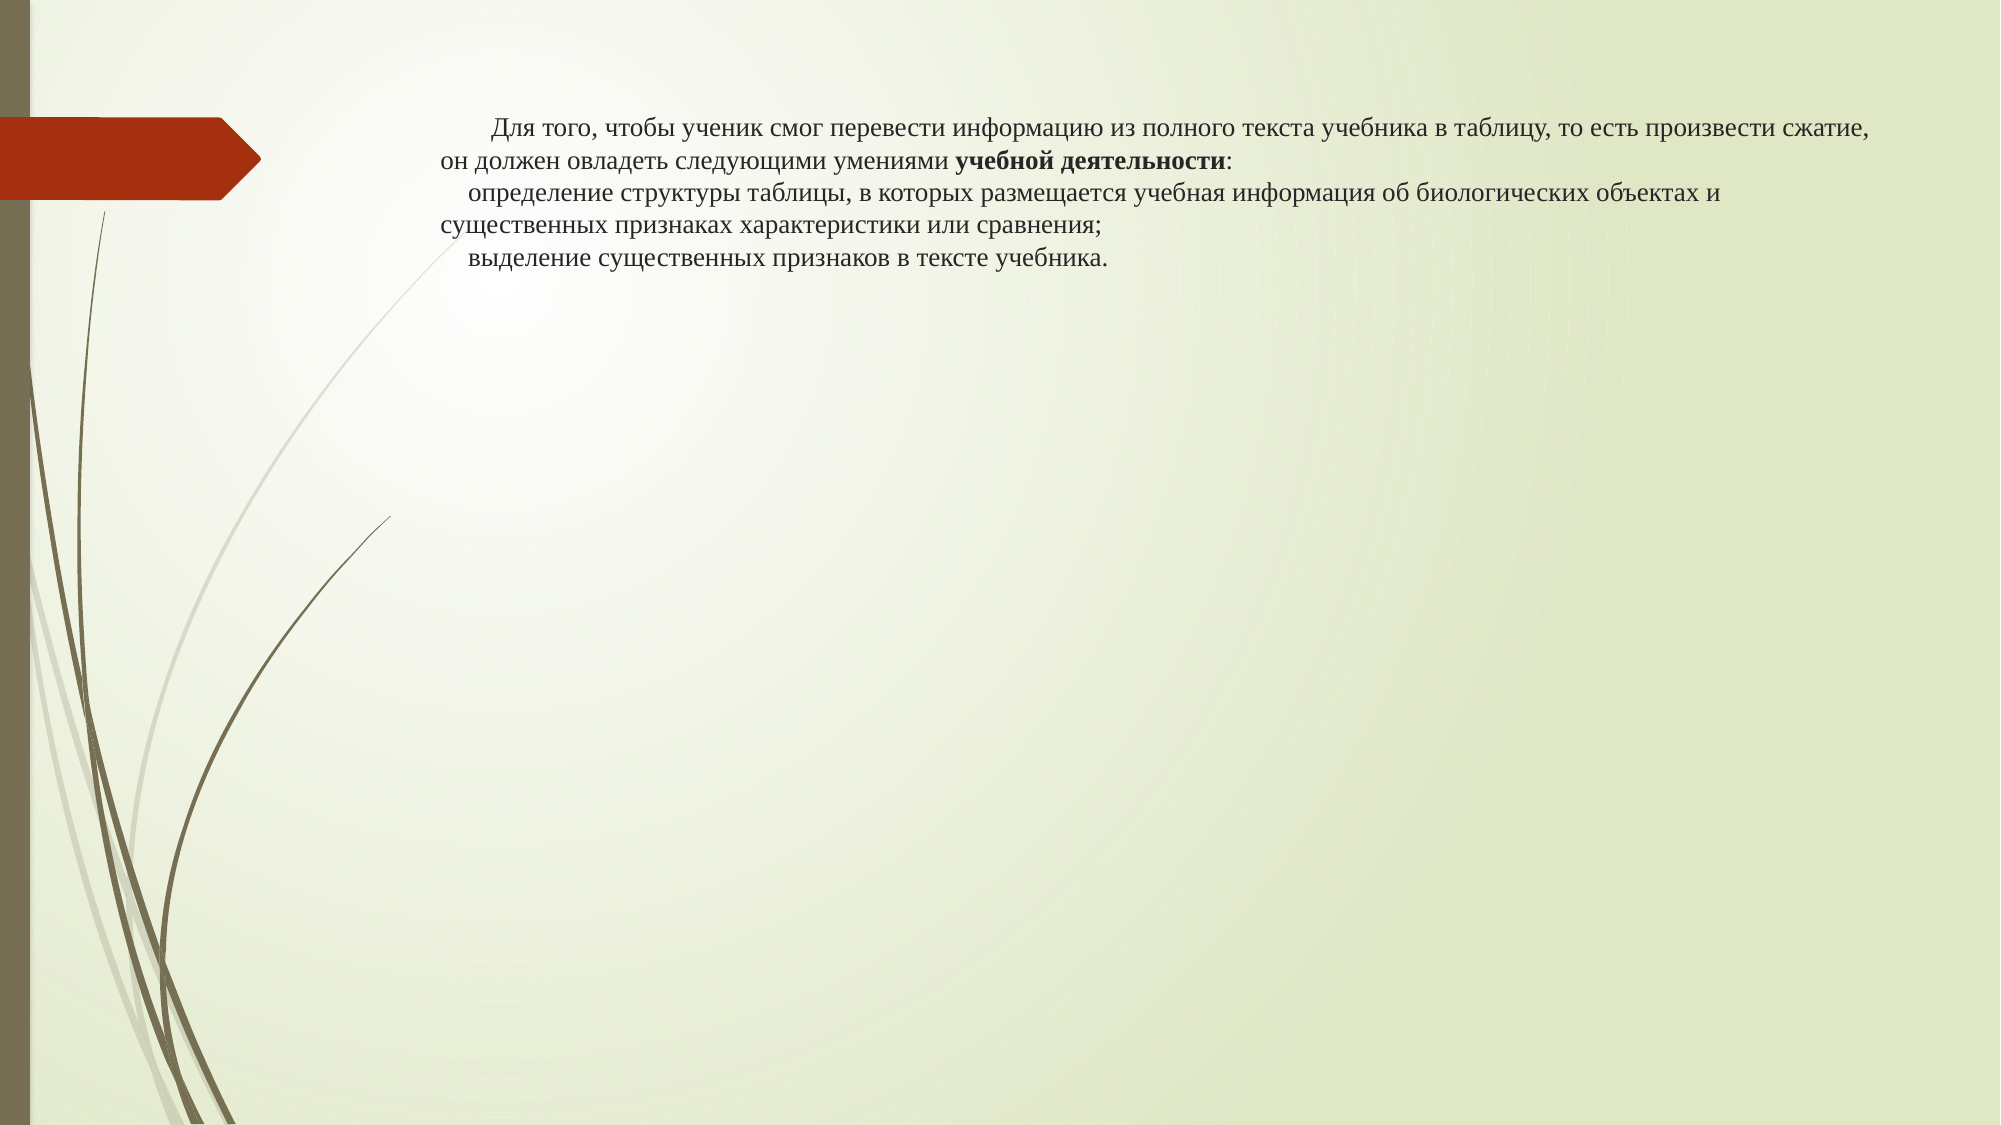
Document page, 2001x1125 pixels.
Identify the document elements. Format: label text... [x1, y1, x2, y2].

title Для того, чтобы ученик смог перевести информацию из полного текста учебника в таблицу, то есть произвести сжатие, он должен овладеть следующими умениями учебной деятельности:  определение структуры таблицы, в которых размещается учебная информация об биологических объектах и существенных признаках характеристики или сравнения;  выделение существенных признаков в тексте учебника. [425, 102, 1888, 313]
